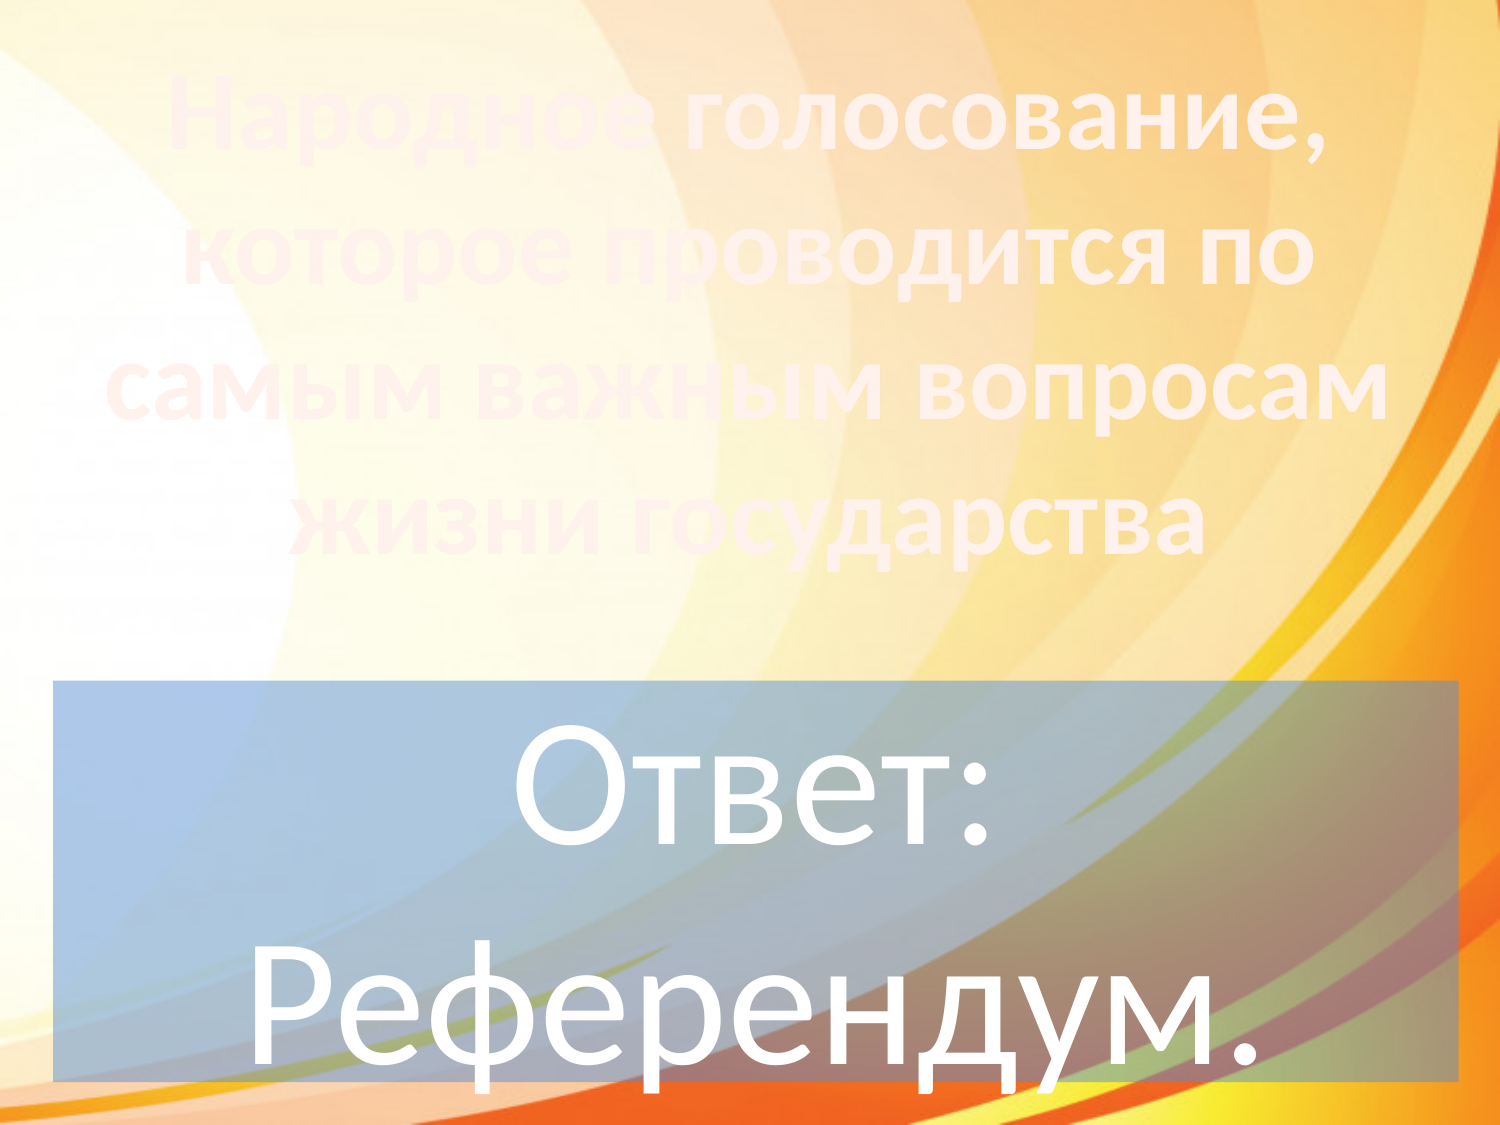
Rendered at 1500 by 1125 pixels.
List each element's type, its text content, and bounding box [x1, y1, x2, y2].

text_box Ответ: Референдум. [51, 679, 1461, 1084]
text_box Народное голосование, которое проводится по самым важным вопросам жизни государства [57, 29, 1441, 585]
picture [0, 0, 1500, 1125]
